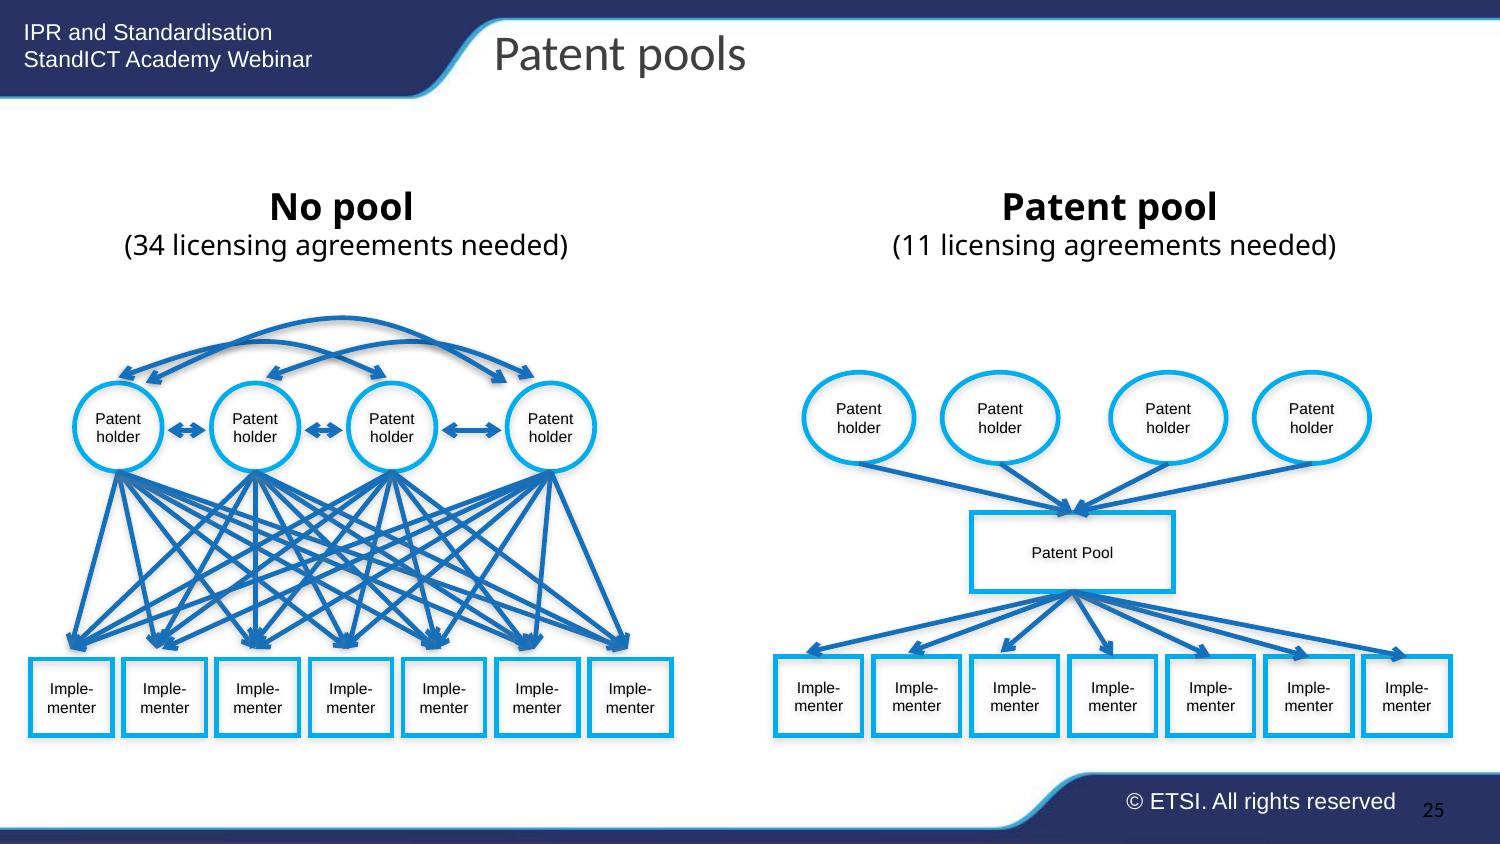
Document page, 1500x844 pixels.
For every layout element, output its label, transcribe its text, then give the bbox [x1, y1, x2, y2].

picture [0, 0, 1500, 844]
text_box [775, 292, 1451, 737]
text_box © ETSI. All rights reserved [1111, 779, 1415, 822]
text_box No pool (34 licensing agreements needed) [103, 212, 590, 268]
text_box Patent pool (11 licensing agreements needed) [871, 212, 1358, 268]
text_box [0, 292, 709, 737]
text_box Patent pools [482, 21, 1293, 129]
